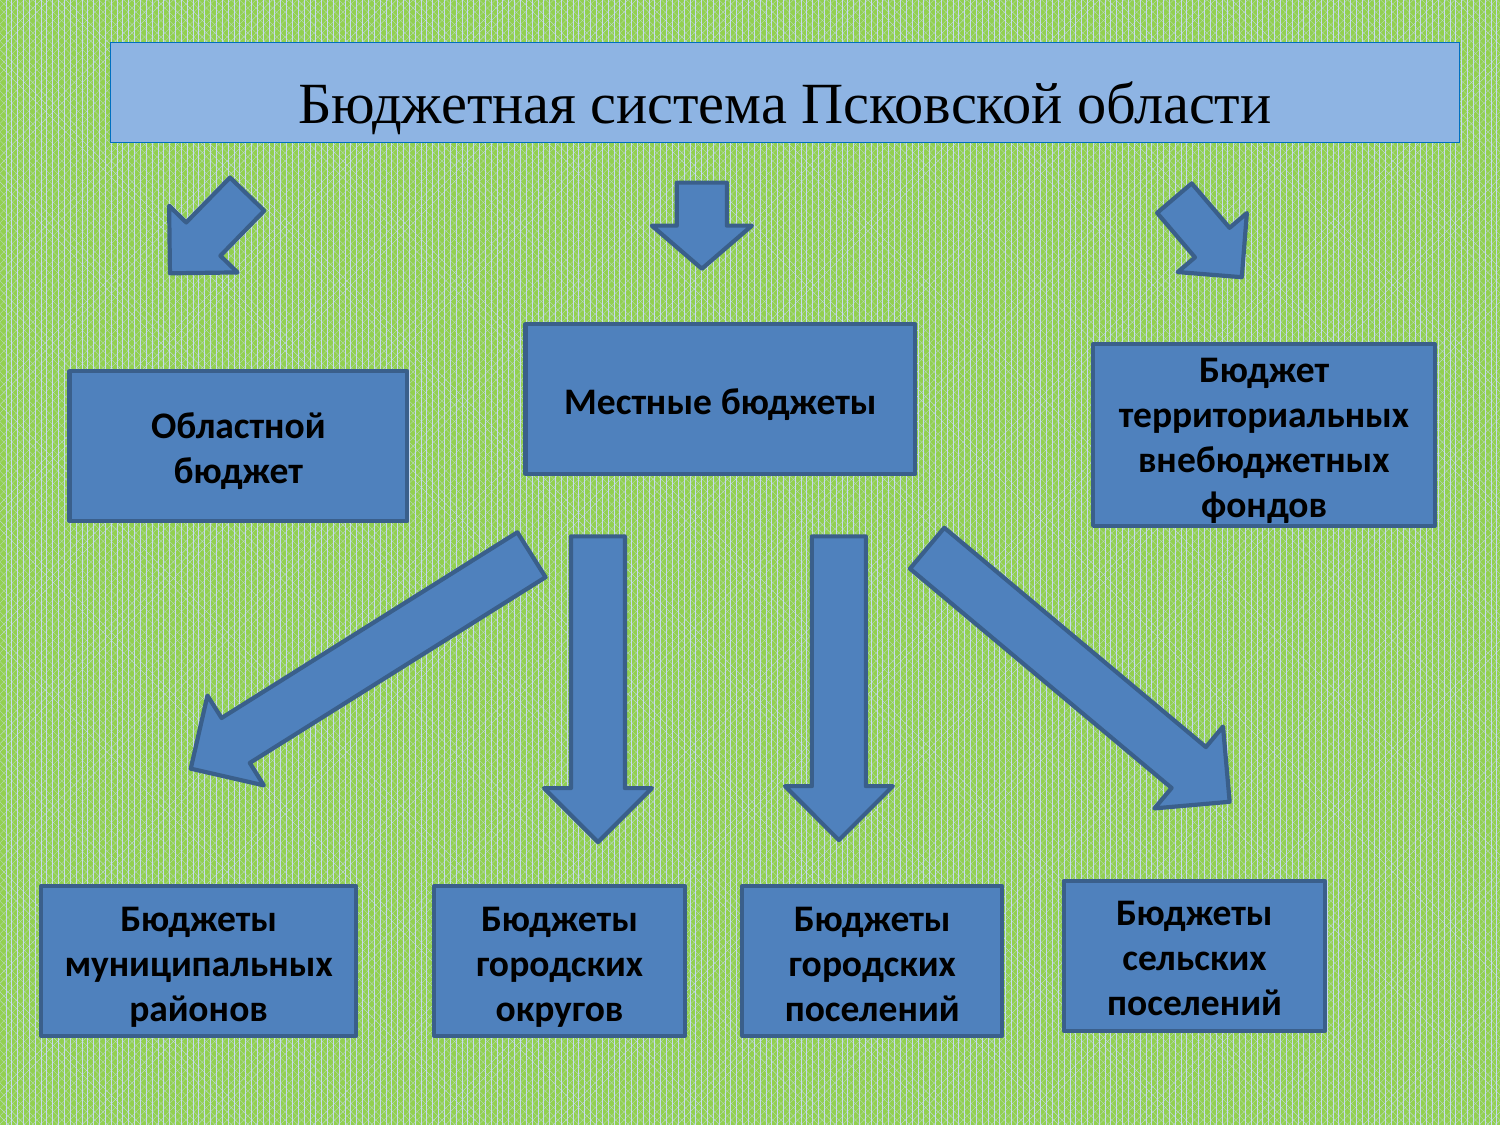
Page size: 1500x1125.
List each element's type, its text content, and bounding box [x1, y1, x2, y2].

text_box [907, 525, 1232, 811]
text_box Бюджетная система Псковской области [110, 42, 1460, 143]
text_box [783, 534, 895, 843]
text_box Бюджеты городских округов [432, 884, 687, 1038]
text_box [188, 530, 548, 788]
text_box [1155, 181, 1249, 280]
text_box Бюджеты муниципальных районов [39, 884, 358, 1038]
text_box Бюджет территориальных внебюджетных фондов [1091, 342, 1437, 528]
text_box Бюджеты городских поселений [740, 884, 1004, 1038]
text_box [542, 534, 654, 845]
text_box [649, 180, 754, 271]
text_box Бюджеты сельских поселений [1062, 879, 1327, 1033]
text_box [167, 175, 267, 276]
text_box Местные бюджеты [523, 322, 917, 476]
text_box Областной бюджет [67, 369, 409, 523]
